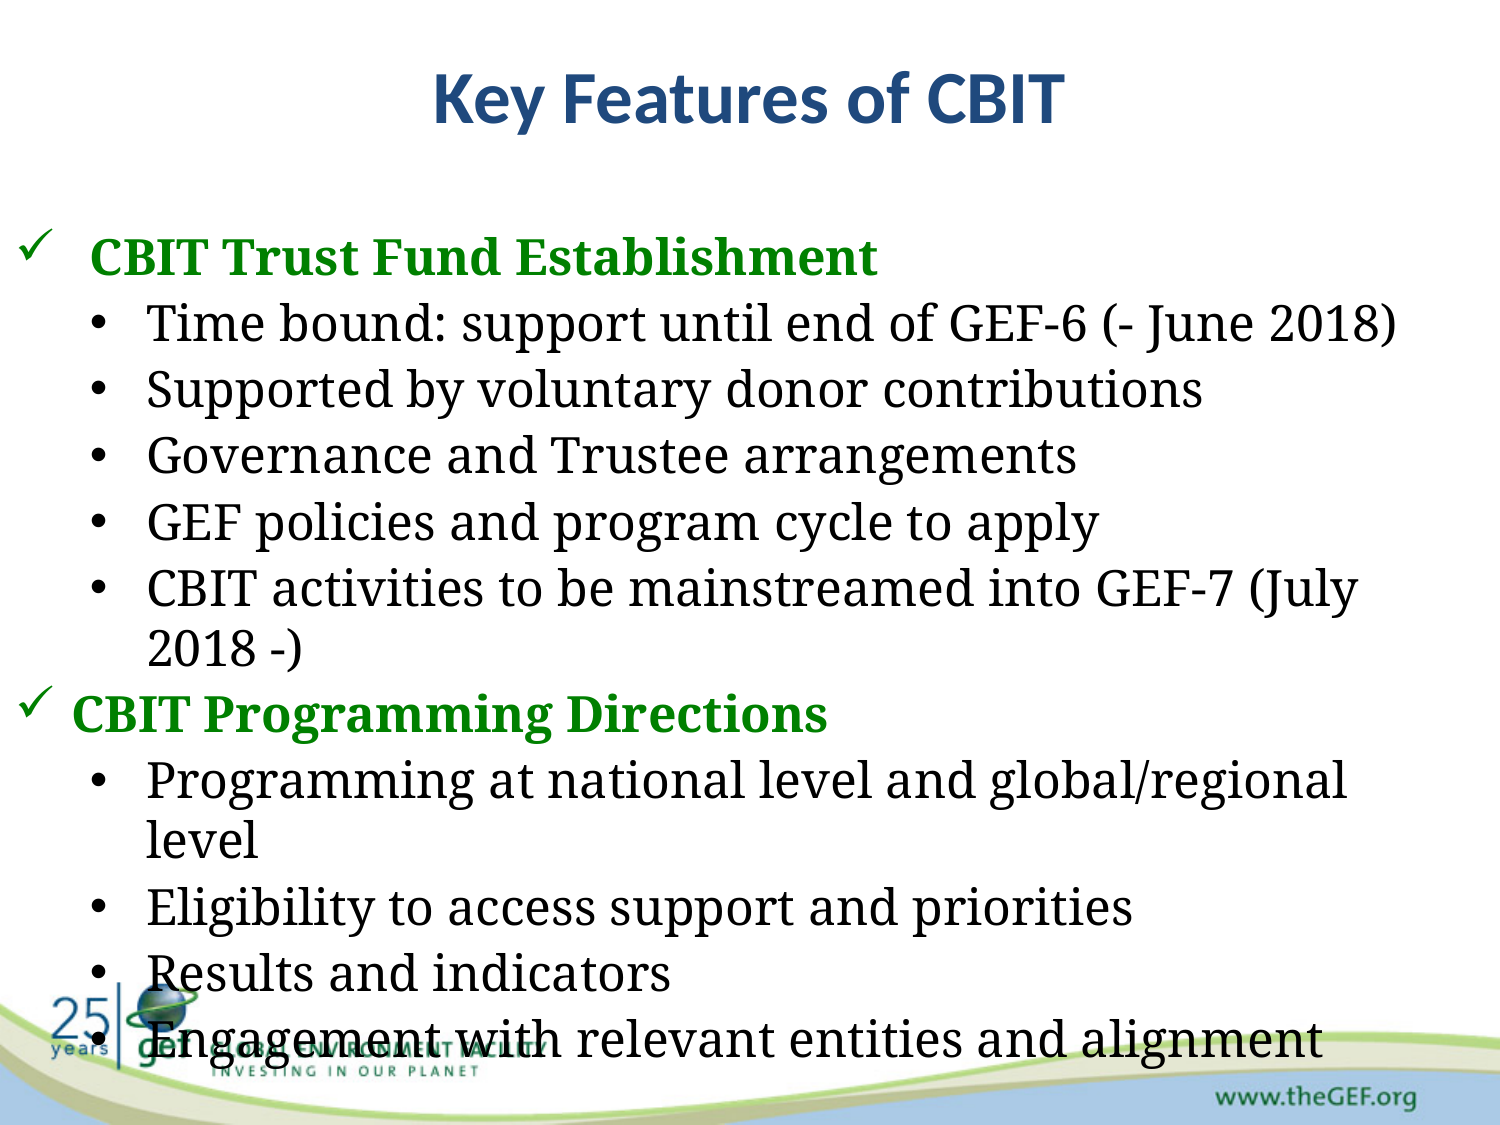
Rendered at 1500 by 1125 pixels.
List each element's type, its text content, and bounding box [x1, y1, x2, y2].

text_box CBIT Trust Fund Establishment Time bound: support until end of GEF-6 (- June 2018) Supported by voluntary donor contributions Governance and Trustee arrangements GEF policies and program cycle to apply CBIT activities to be mainstreamed into GEF-7 (July 2018 -) CBIT Programming Directions Programming at national level and global/regional level Eligibility to access support and priorities Results and indicators Engagement with relevant entities and alignment [0, 217, 1438, 1076]
title Key Features of CBIT [0, 0, 1500, 188]
picture [0, 920, 1500, 1125]
